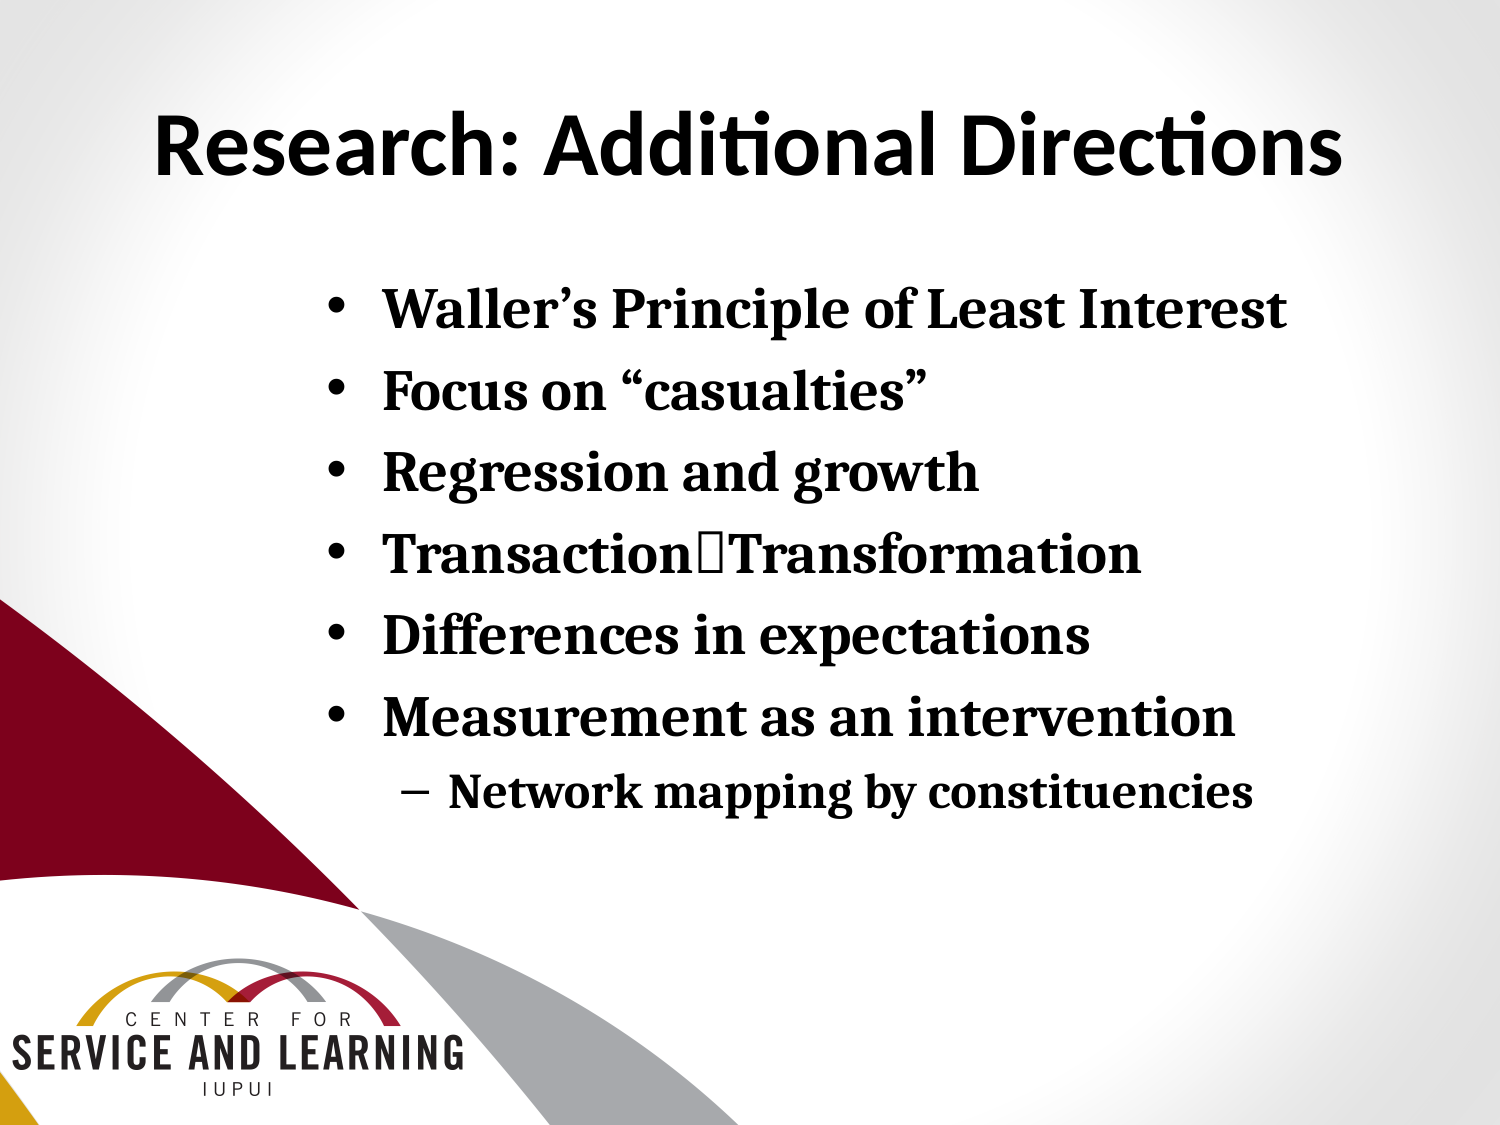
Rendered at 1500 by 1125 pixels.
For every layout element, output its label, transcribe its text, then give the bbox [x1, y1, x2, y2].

list Waller’s Principle of Least Interest Focus on “casualties” Regression and growth TransactionTransformation Differences in expectations Measurement as an intervention Network mapping by constituencies [311, 262, 1425, 916]
picture [0, 0, 1500, 1125]
title Research: Additional Directions [75, 45, 1425, 233]
